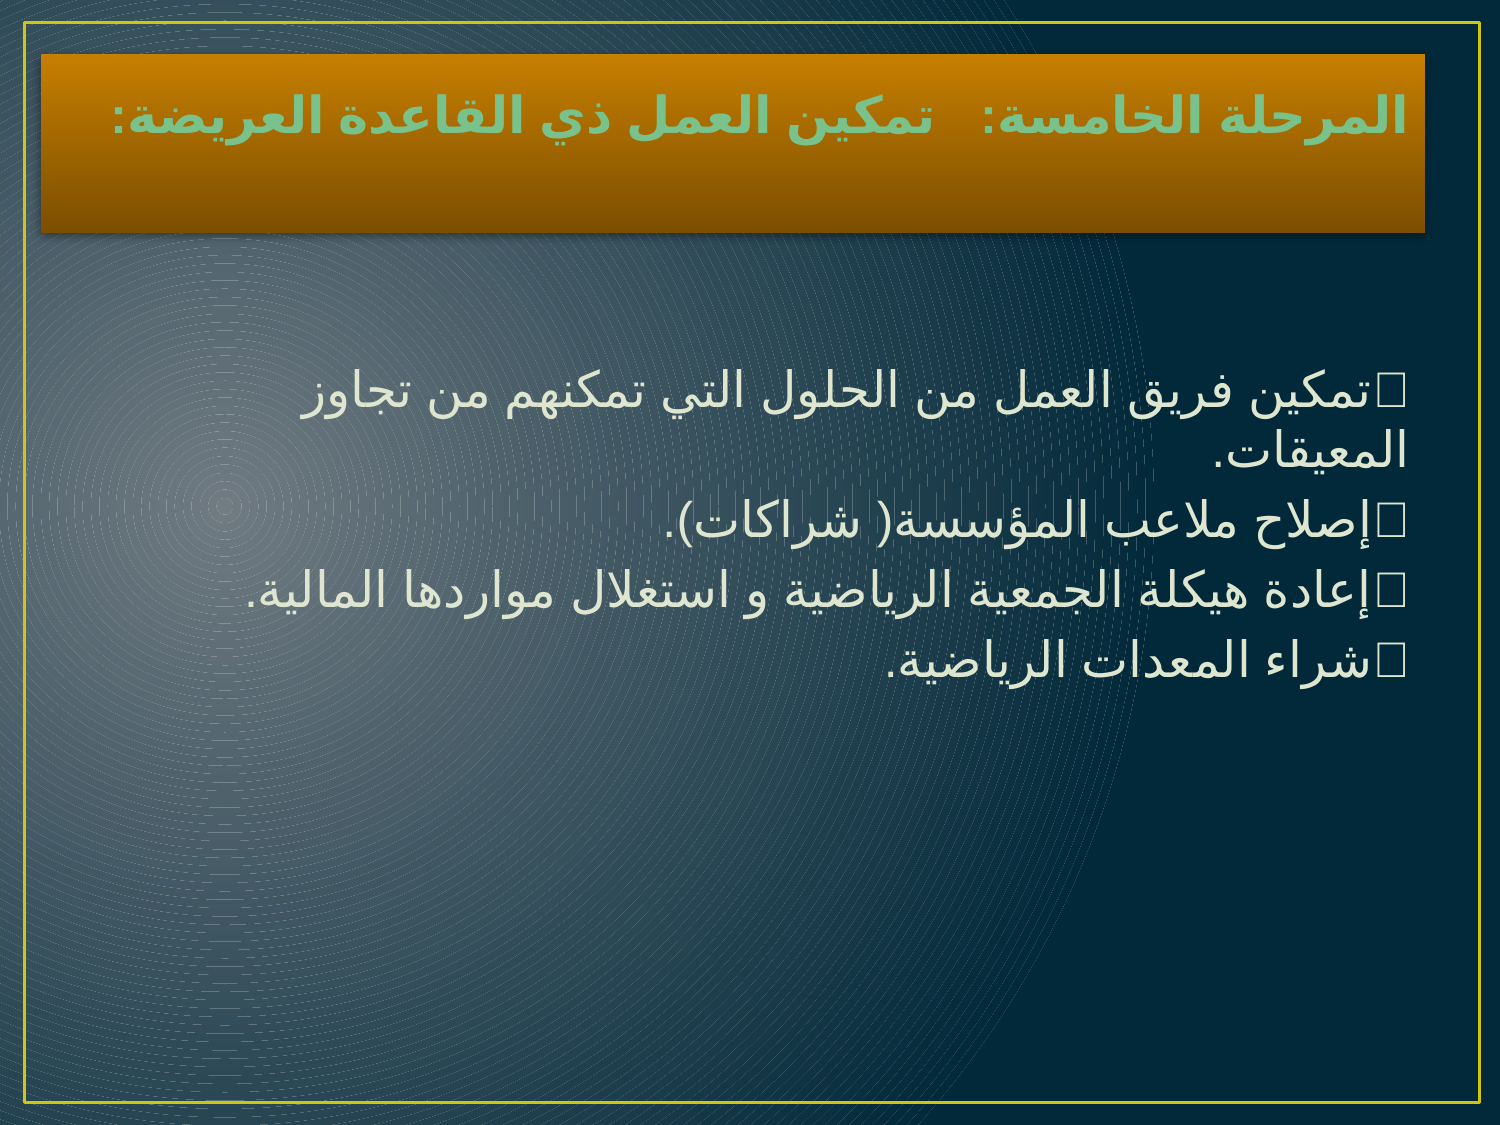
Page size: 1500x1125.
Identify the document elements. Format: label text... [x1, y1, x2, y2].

list  تمكين فريق العمل من الحلول التي تمكنهم من تجاوز المعيقات.  إصلاح ملاعب المؤسسة( شراكات).  إعادة هيكلة الجمعية الرياضية و استغلال مواردها المالية.  شراء المعدات الرياضية. [75, 349, 1425, 1005]
title المرحلة الخامسة: تمكين العمل ذي القاعدة العريضة: [41, 54, 1425, 233]
